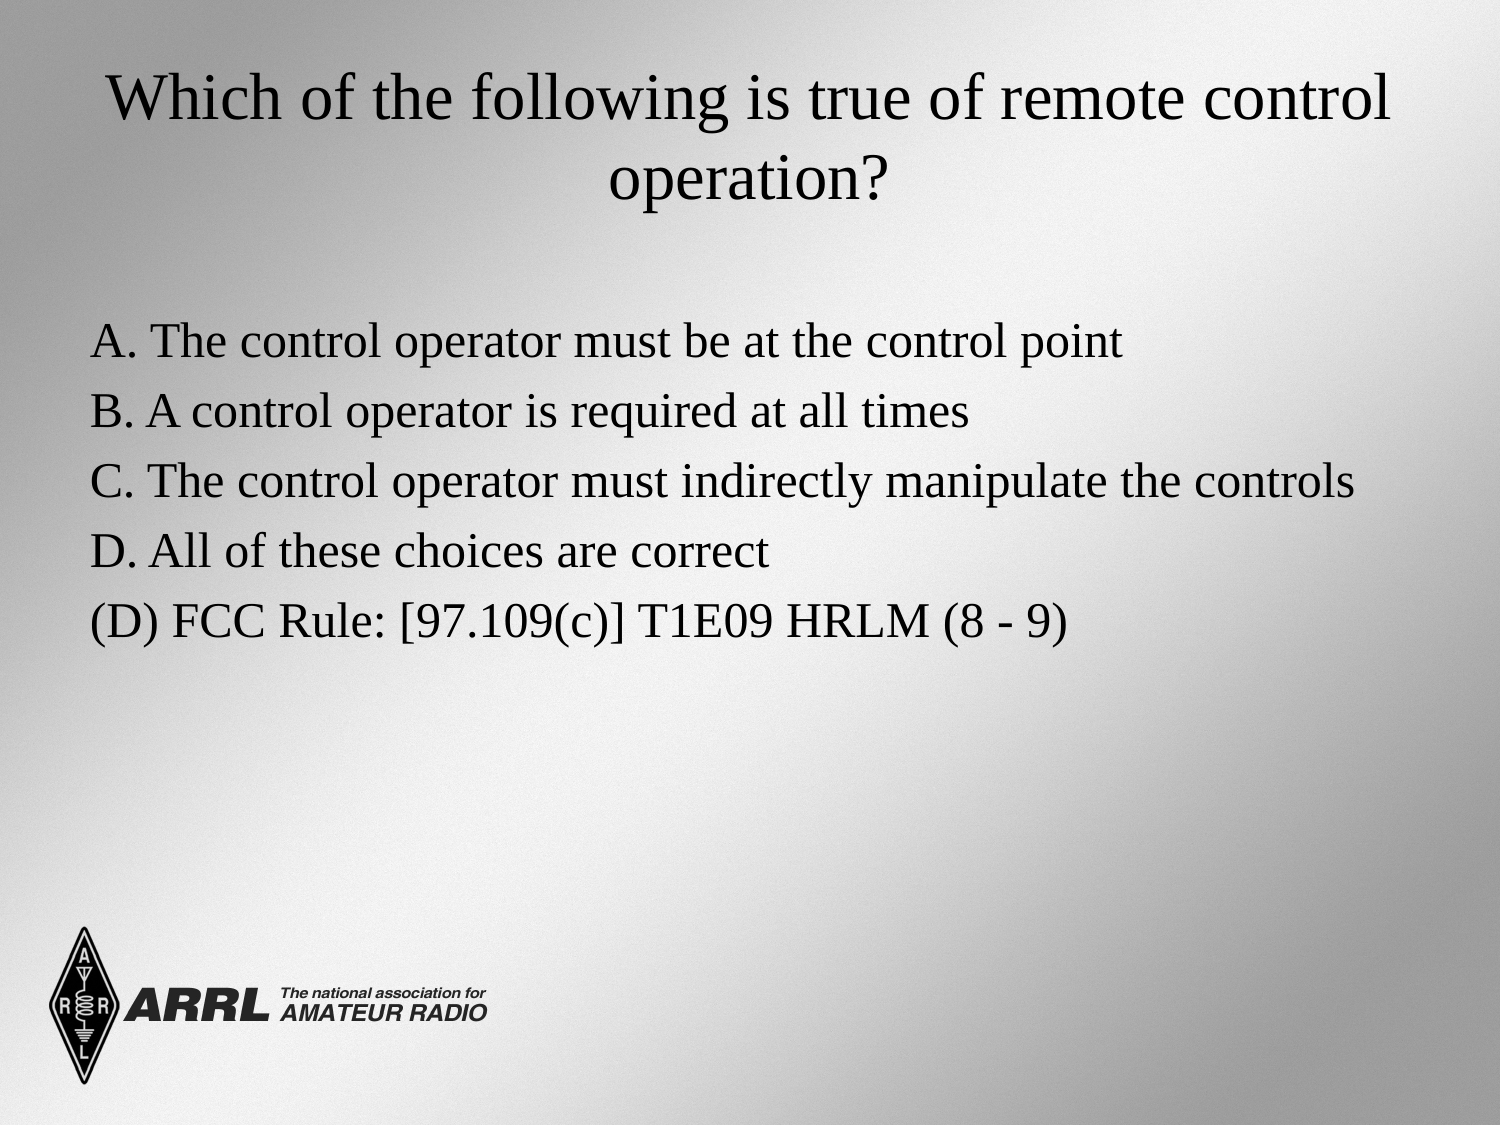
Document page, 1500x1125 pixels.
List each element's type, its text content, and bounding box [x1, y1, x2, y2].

list A. The control operator must be at the control point B. A control operator is required at all times C. The control operator must indirectly manipulate the controls D. All of these choices are correct (D) FCC Rule: [97.109(c)] T1E09 HRLM (8 - 9) [75, 299, 1425, 1005]
title Which of the following is true of remote control operation? [75, 45, 1425, 233]
picture [0, 0, 1500, 1125]
